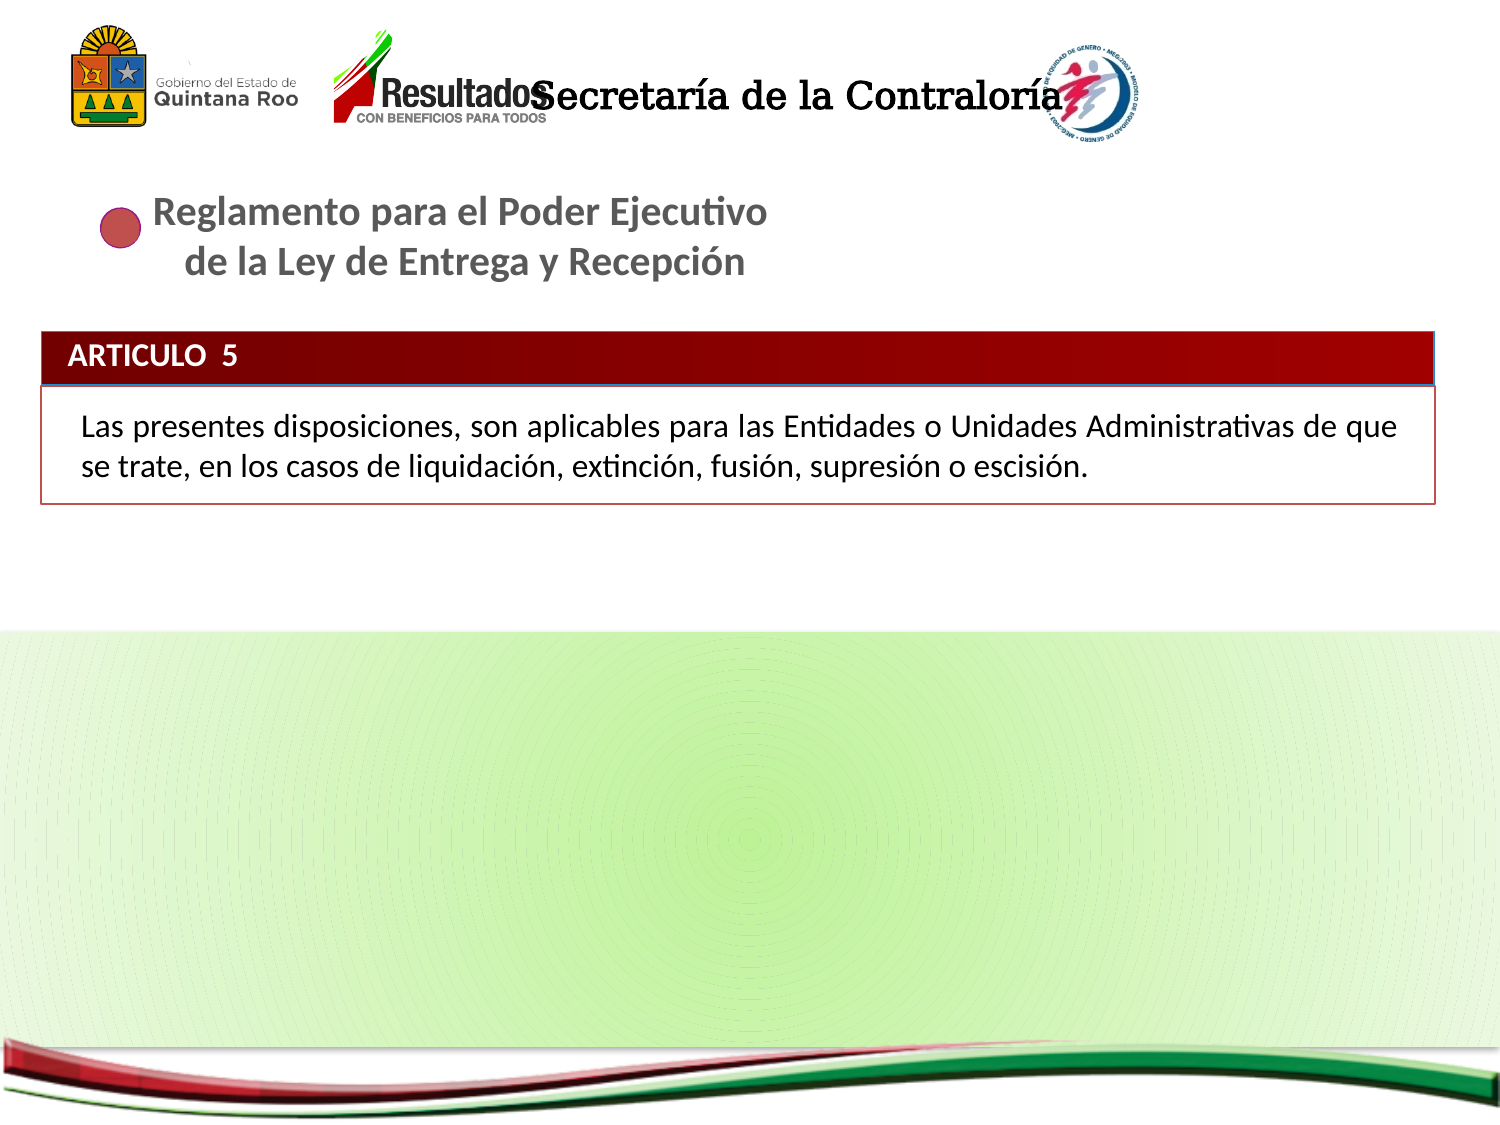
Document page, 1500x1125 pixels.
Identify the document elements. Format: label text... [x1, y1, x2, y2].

text_box [0, 632, 1500, 1030]
picture [1042, 45, 1140, 142]
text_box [41, 331, 1436, 505]
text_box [100, 207, 141, 248]
text_box ARTICULO 5 [53, 326, 290, 330]
text_box Secretaría de la Contraloría [567, 63, 1037, 124]
text_box Reglamento para el Poder Ejecutivo de la Ley de Entrega y Recepción [128, 176, 802, 292]
picture [0, 1031, 1500, 1125]
picture [58, 25, 303, 130]
picture [318, 23, 563, 130]
